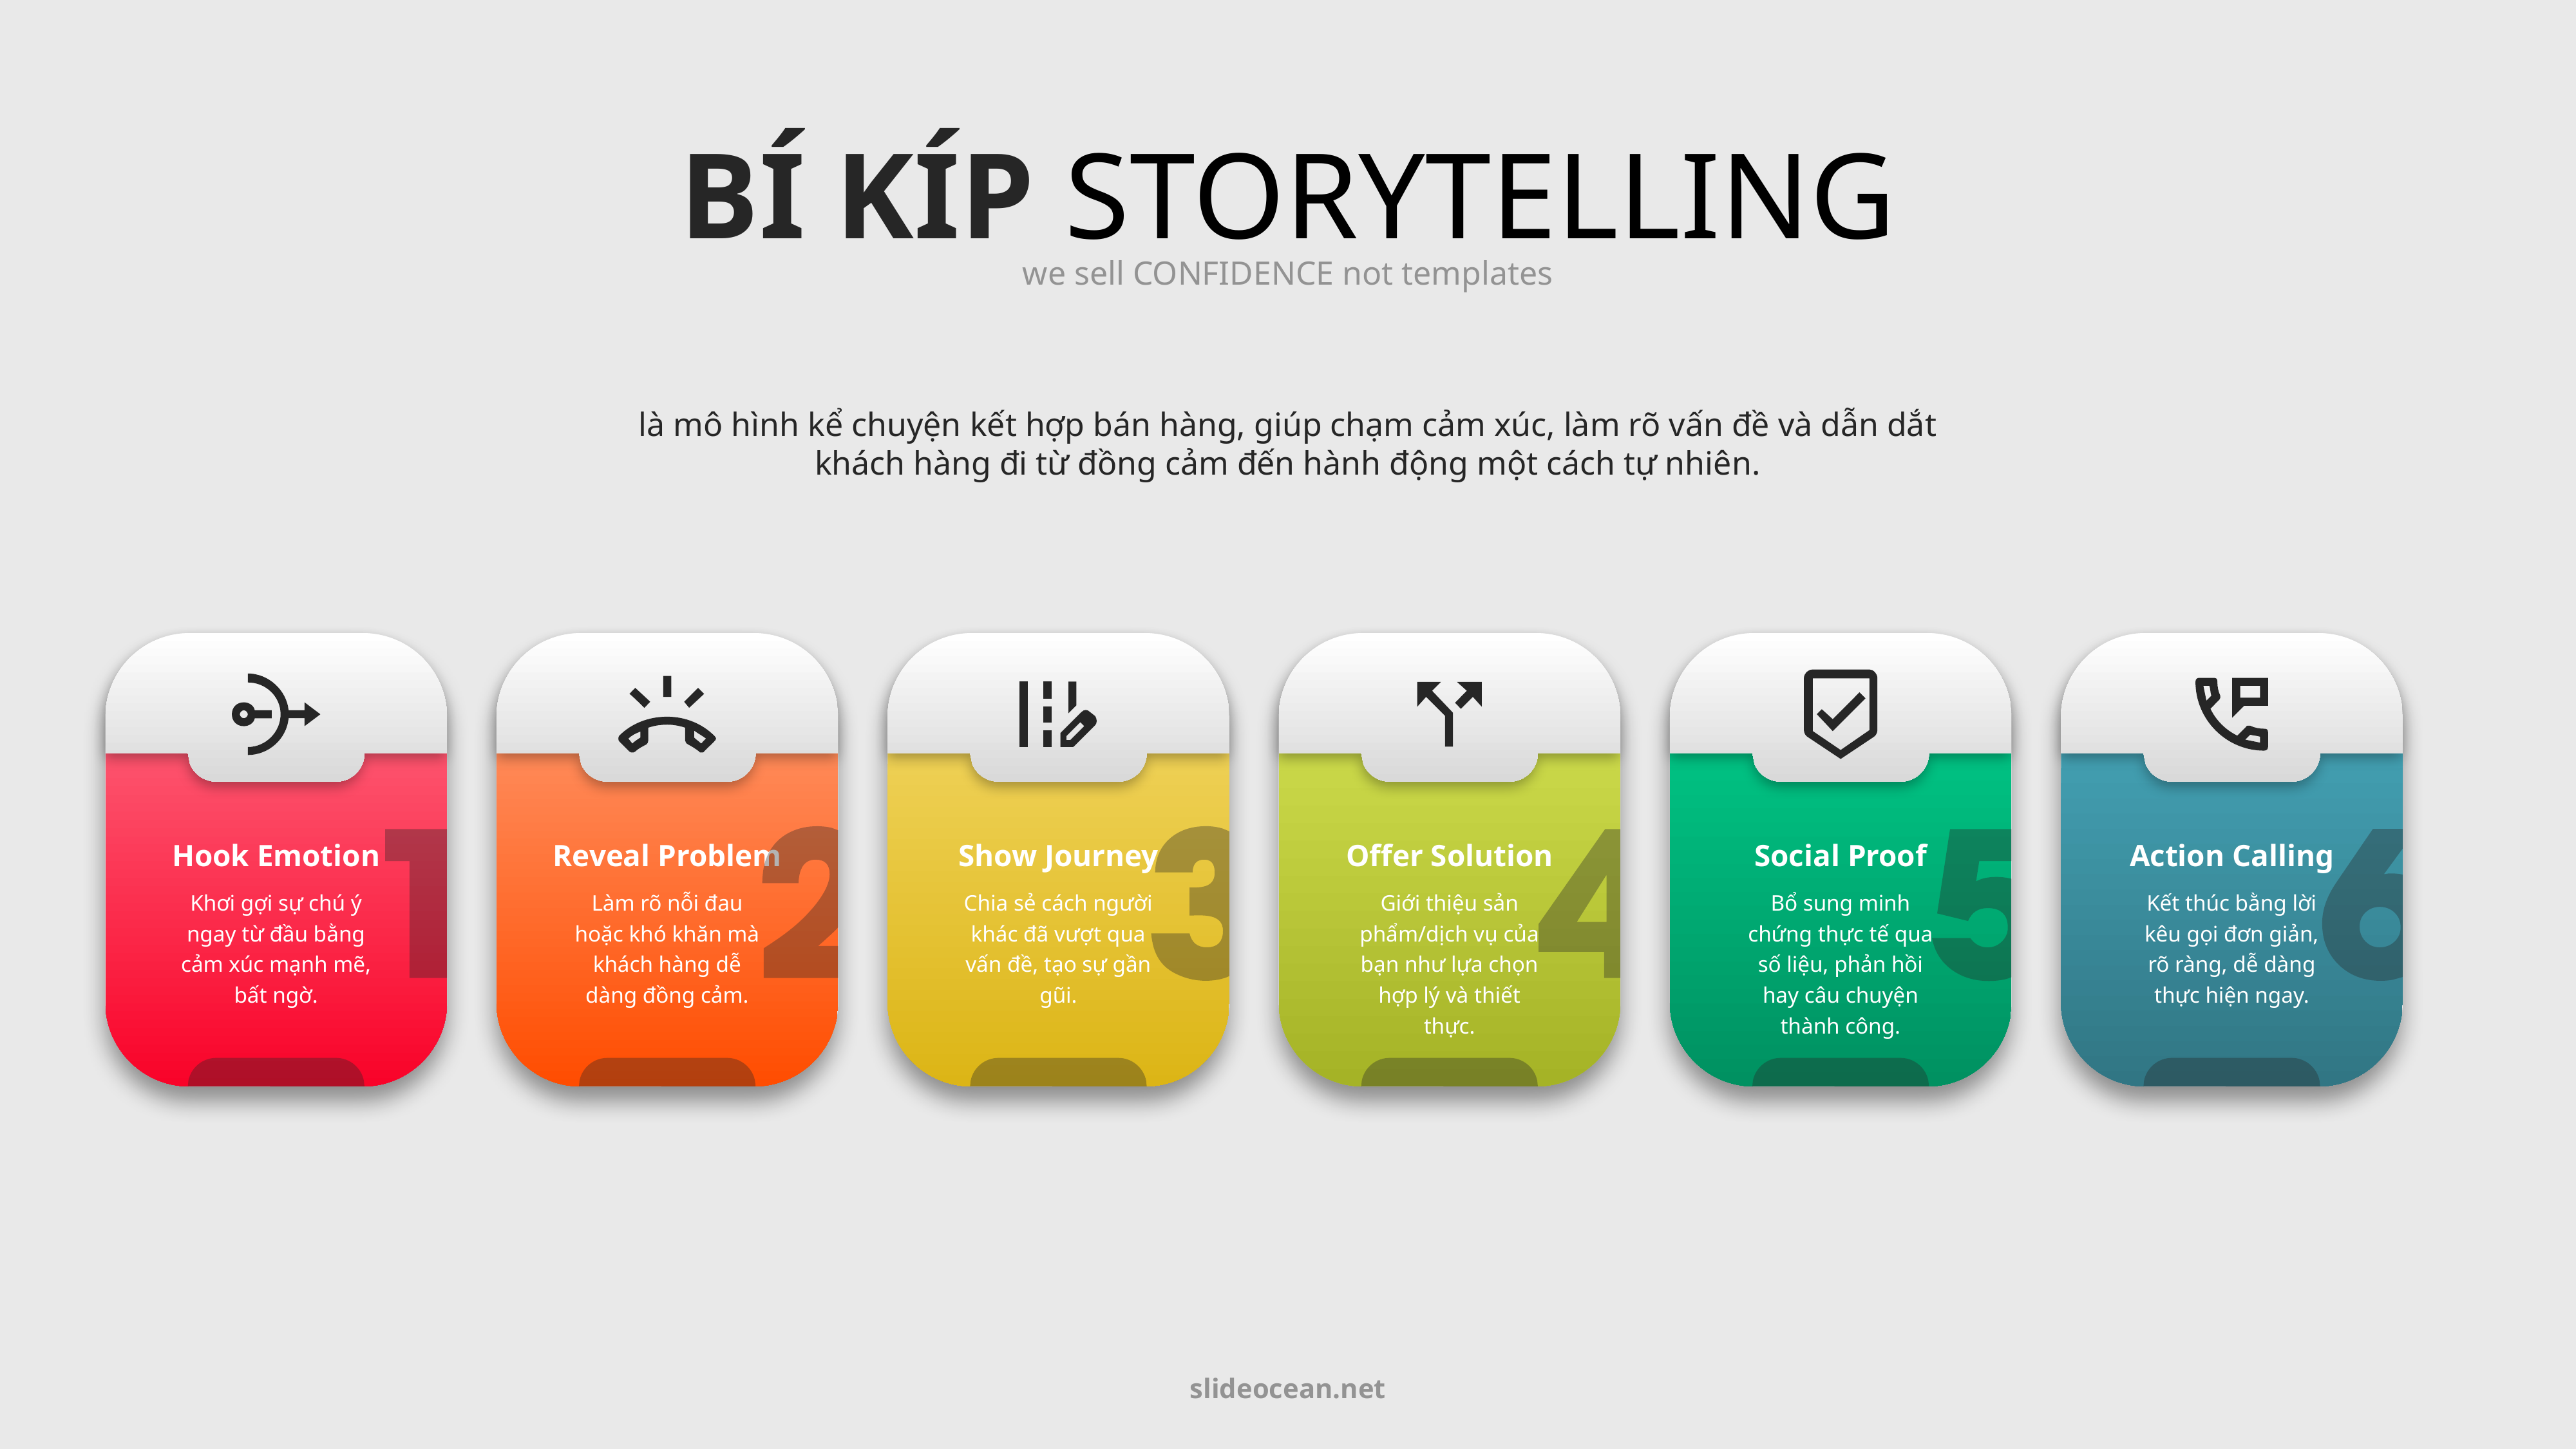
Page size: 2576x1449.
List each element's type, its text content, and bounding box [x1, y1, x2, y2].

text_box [2060, 632, 2403, 1087]
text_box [1278, 632, 1621, 1087]
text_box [887, 632, 1230, 1087]
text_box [231, 673, 321, 755]
text_box slideocean.net [1180, 1367, 1396, 1409]
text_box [1669, 632, 2012, 1087]
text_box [1019, 681, 1098, 748]
text_box BÍ KÍP STORYTELLING [670, 116, 1906, 267]
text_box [105, 632, 448, 1087]
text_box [496, 632, 838, 1087]
text_box là mô hình kể chuyện kết hợp bán hàng, giúp chạm cảm xúc, làm rõ vấn đề và dẫn dắt khách hàng đi từ đồng cảm đến hành động một cách tự nhiên. [627, 399, 1949, 486]
text_box we sell CONFIDENCE not templates [1013, 267, 1563, 296]
